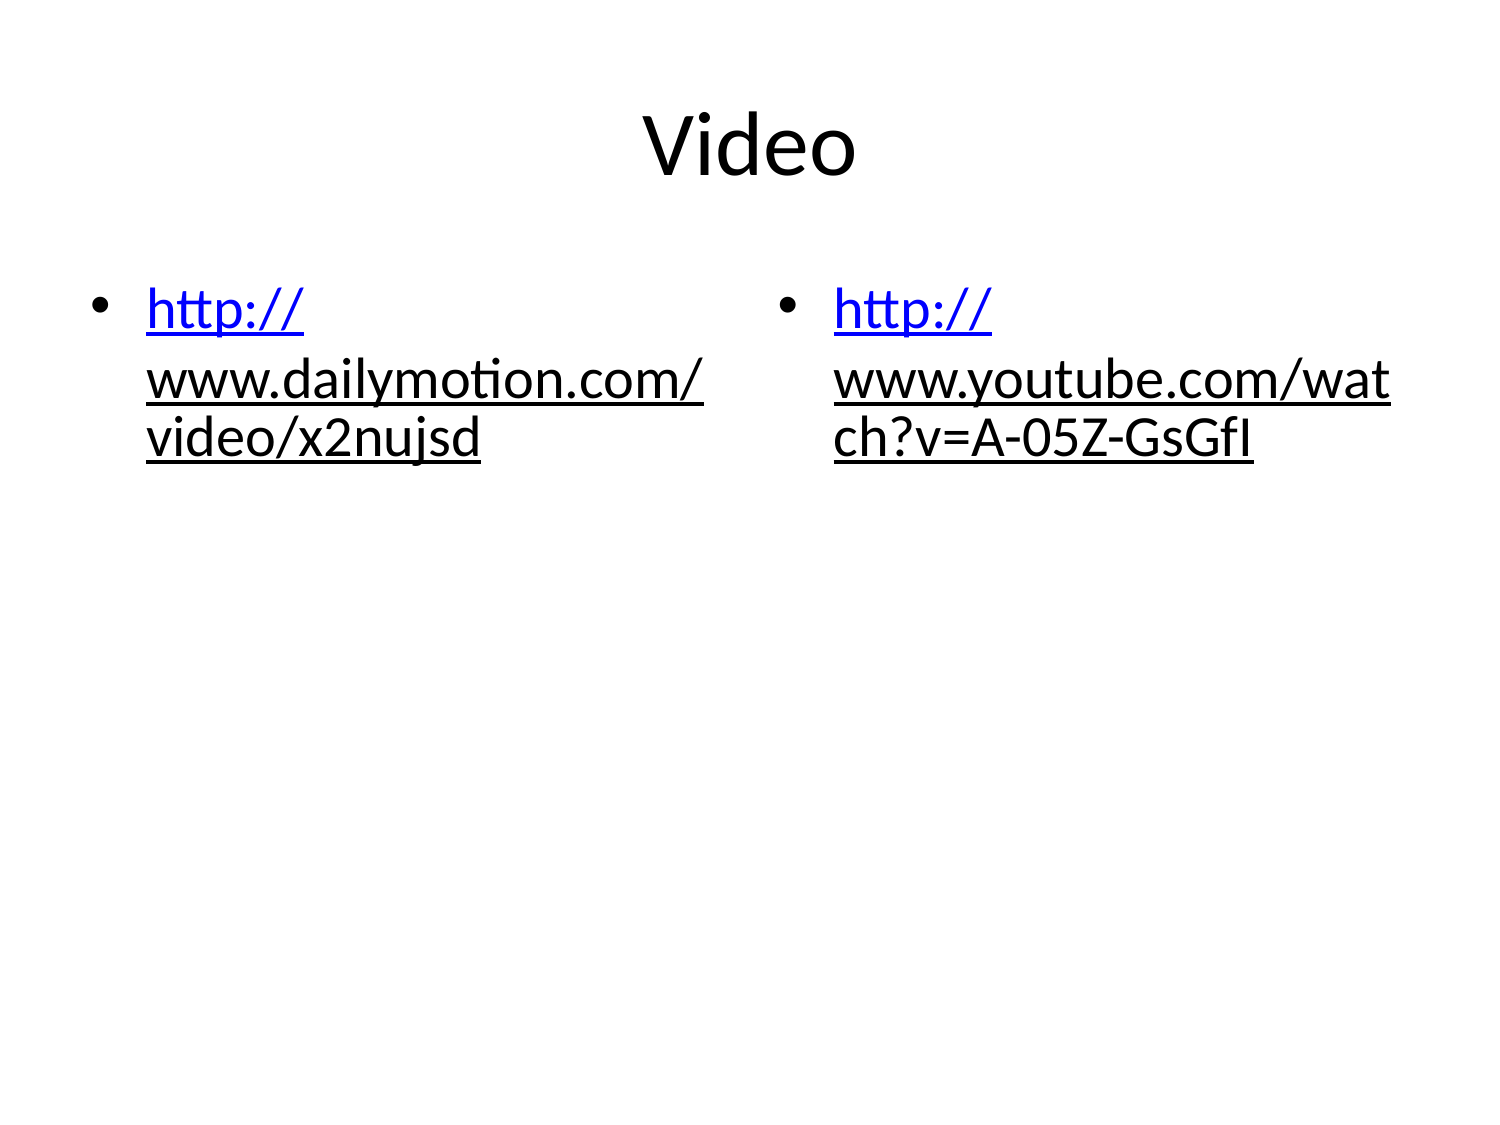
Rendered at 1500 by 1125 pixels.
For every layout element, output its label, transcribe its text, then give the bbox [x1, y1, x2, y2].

list http://www.dailymotion.com/video/x2nujsd [75, 262, 738, 1005]
list http://www.youtube.com/watch?v=A-05Z-GsGfI [762, 262, 1425, 1005]
title Video [75, 45, 1425, 233]
